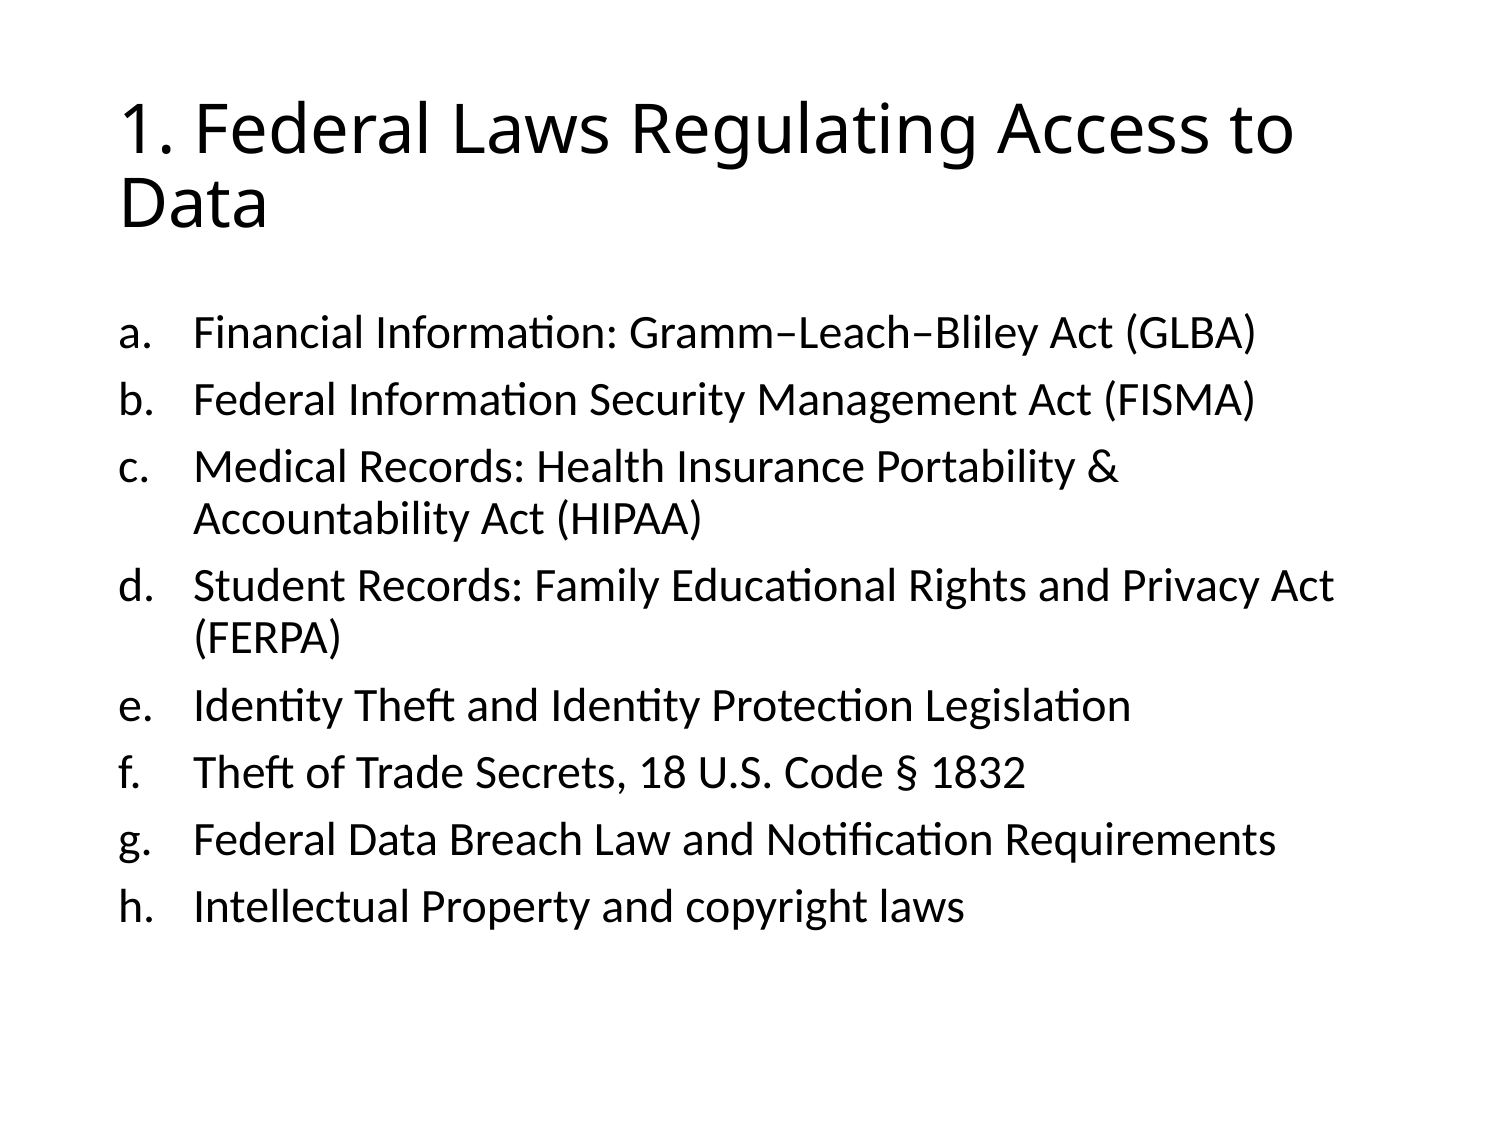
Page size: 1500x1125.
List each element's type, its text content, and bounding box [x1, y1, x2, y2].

title 1. Federal Laws Regulating Access to Data [102, 59, 1398, 278]
list Financial Information: Gramm–Leach–Bliley Act (GLBA) Federal Information Security Management Act (FISMA) Medical Records: Health Insurance Portability & Accountability Act (HIPAA) Student Records: Family Educational Rights and Privacy Act (FERPA) Identity Theft and Identity Protection Legislation Theft of Trade Secrets, 18 U.S. Code § 1832 Federal Data Breach Law and Notification Requirements Intellectual Property and copyright laws [102, 299, 1398, 1014]
